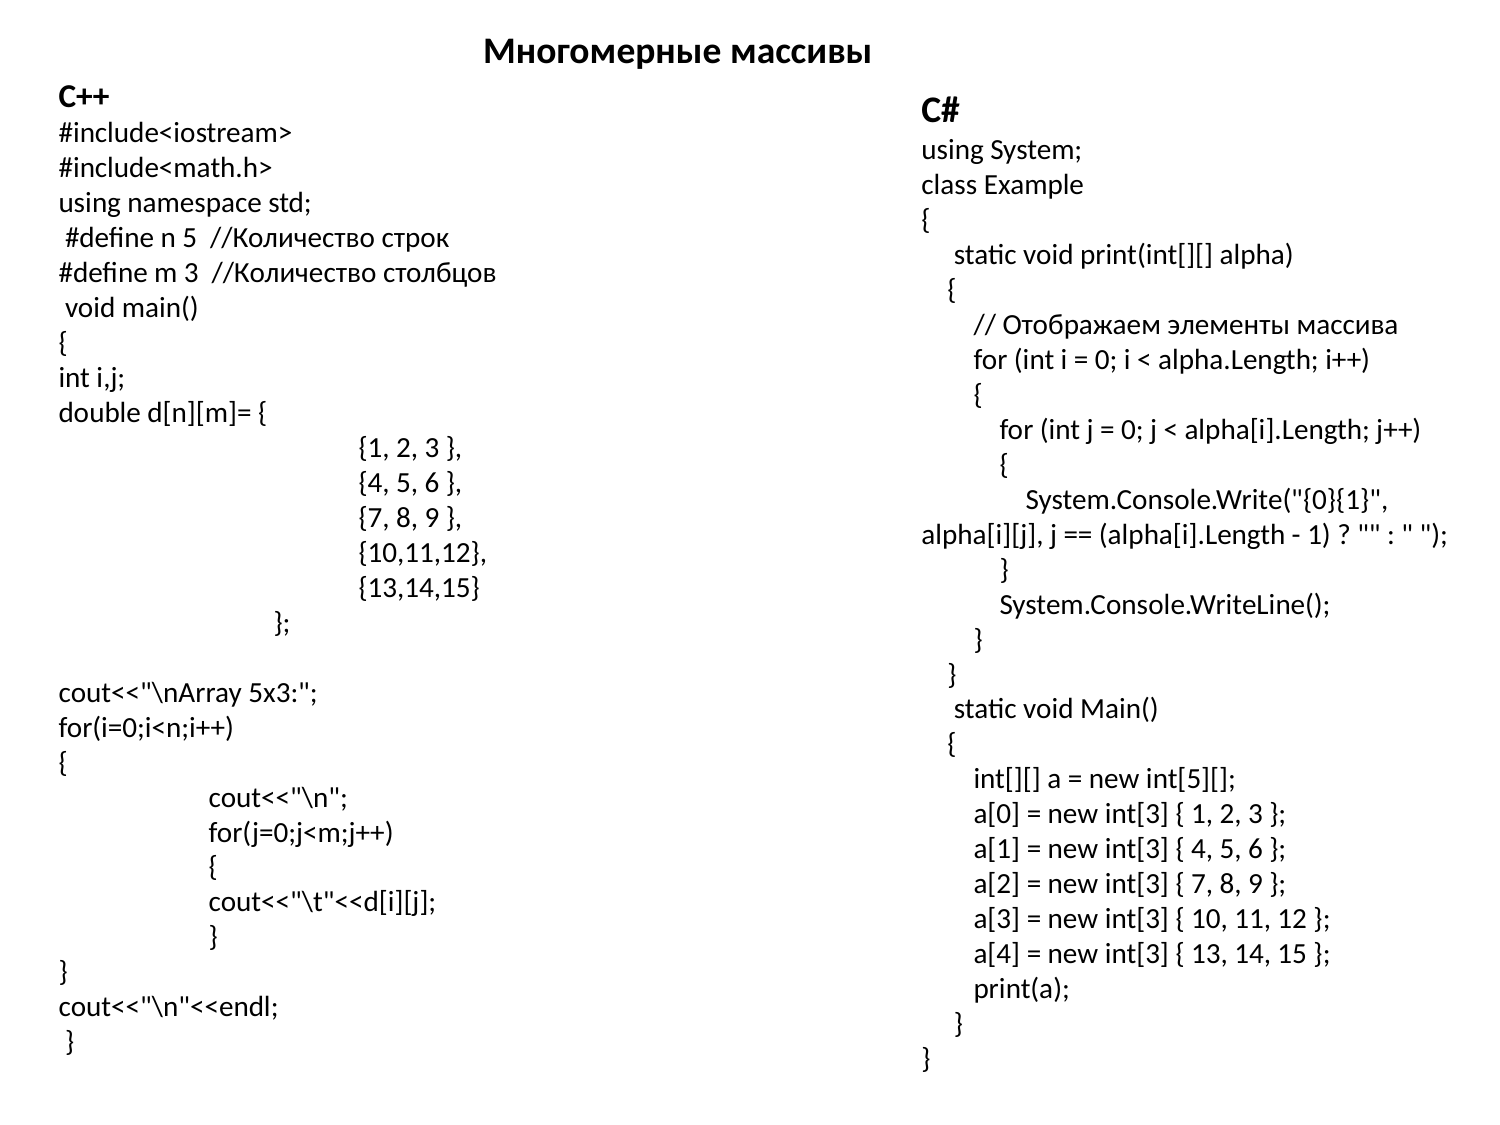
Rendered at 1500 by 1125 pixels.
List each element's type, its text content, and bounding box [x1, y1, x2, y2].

text_box C# using System; class Example { static void print(int[][] alpha) { // Отображаем элементы массива for (int i = 0; i < alpha.Length; i++) { for (int j = 0; j < alpha[i].Length; j++) { System.Console.Write("{0}{1}", alpha[i][j], j == (alpha[i].Length - 1) ? "" : " "); } System.Console.WriteLine(); } } static void Main() { int[][] a = new int[5][]; a[0] = new int[3] { 1, 2, 3 }; a[1] = new int[3] { 4, 5, 6 }; a[2] = new int[3] { 7, 8, 9 }; a[3] = new int[3] { 10, 11, 12 }; a[4] = new int[3] { 13, 14, 15 }; print(a); } } [906, 78, 1464, 1082]
text_box Многомерные массивы [468, 19, 888, 79]
text_box С++ #include<iostream> #include<math.h> using namespace std; #define n 5 //Количество строк #define m 3 //Количество столбцов void main() { int i,j; double d[n][m]= { {1, 2, 3 }, {4, 5, 6 }, {7, 8, 9 }, {10,11,12}, {13,14,15} }; cout<<"\nArray 5x3:"; for(i=0;i<n;i++) { cout<<"\n"; for(j=0;j<m;j++) { cout<<"\t"<<d[i][j]; } } cout<<"\n"<<endl; } [43, 66, 512, 1065]
